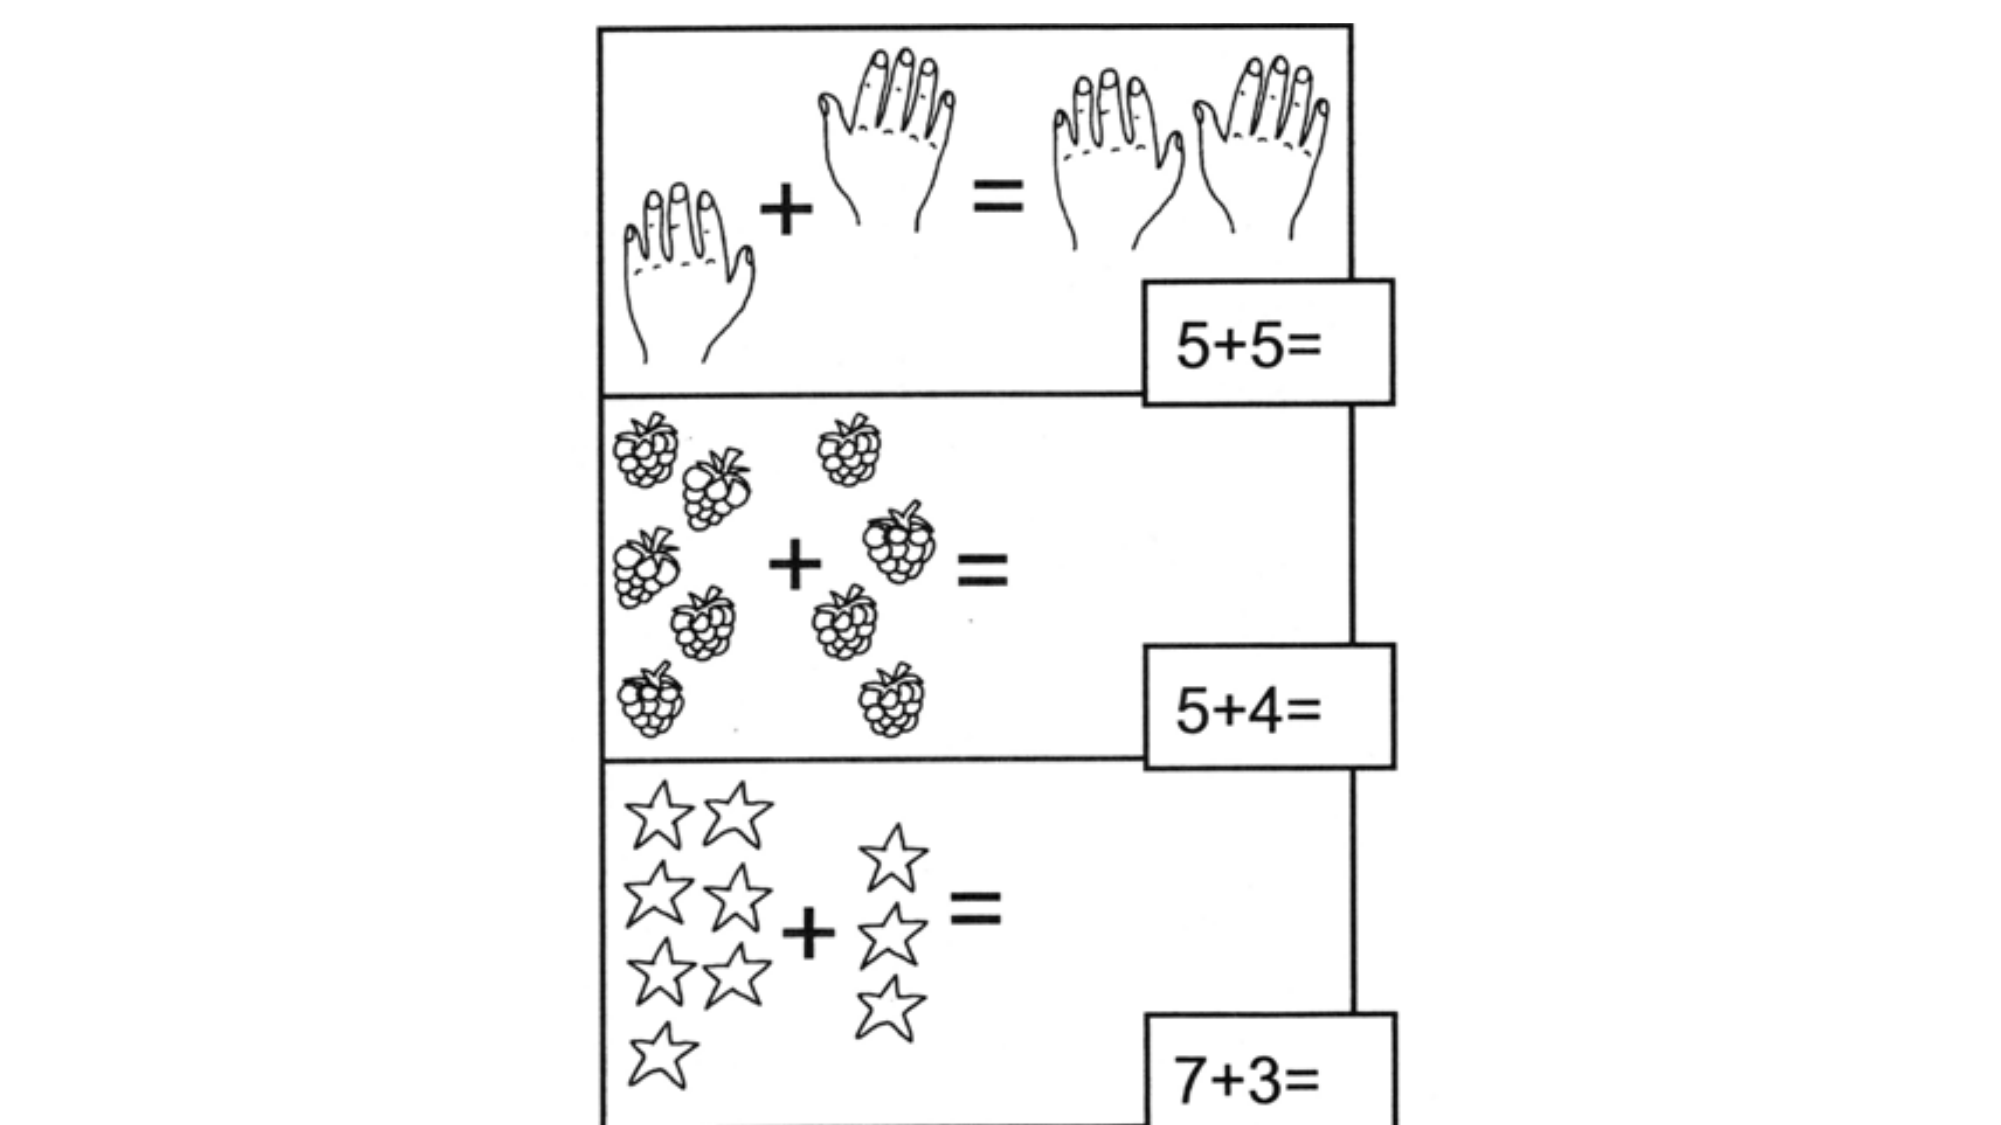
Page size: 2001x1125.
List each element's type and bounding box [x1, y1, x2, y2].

picture [571, 22, 1443, 1125]
